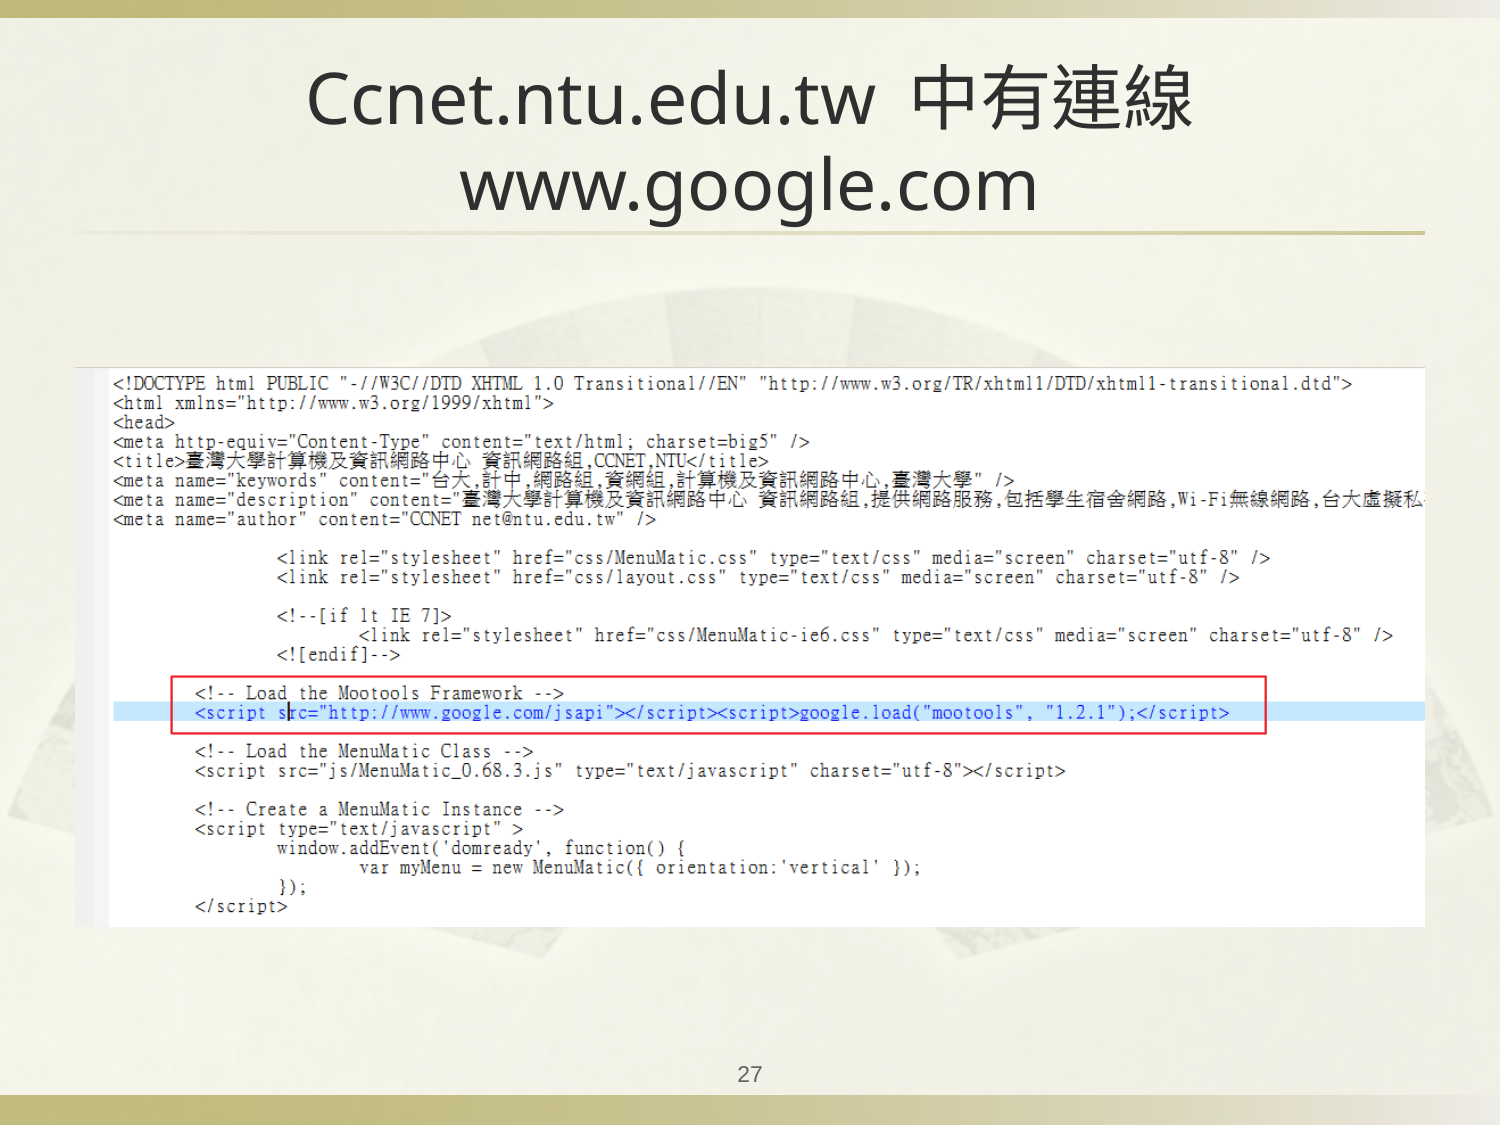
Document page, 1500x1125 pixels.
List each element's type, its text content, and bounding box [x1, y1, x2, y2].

title Ccnet.ntu.edu.tw 中有連線 www.google.com [75, 45, 1425, 233]
slide_number 27 [675, 1050, 825, 1097]
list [74, 366, 1426, 928]
